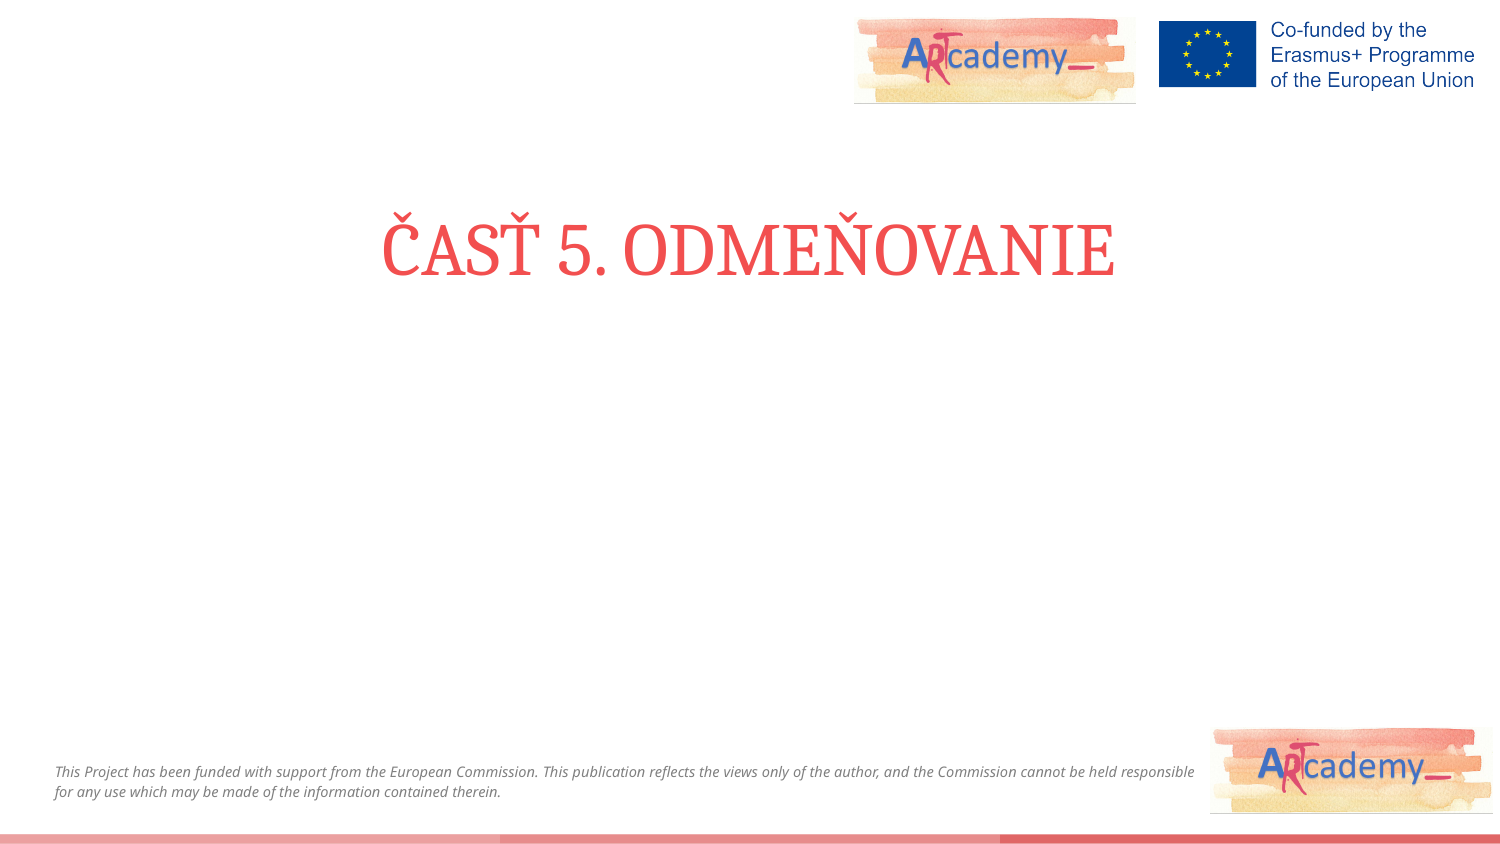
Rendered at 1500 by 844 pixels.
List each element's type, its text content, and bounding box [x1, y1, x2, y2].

text_box This Project has been funded with support from the European Commission. This publication reflects the views only of the author, and the Commission cannot be held responsible for any use which may be made of the information contained therein. [39, 754, 1205, 799]
title ČASŤ 5. ODMEŇOVANIE [164, 186, 1336, 306]
picture [1158, 21, 1474, 91]
picture [1210, 709, 1493, 844]
picture [854, 0, 1137, 134]
